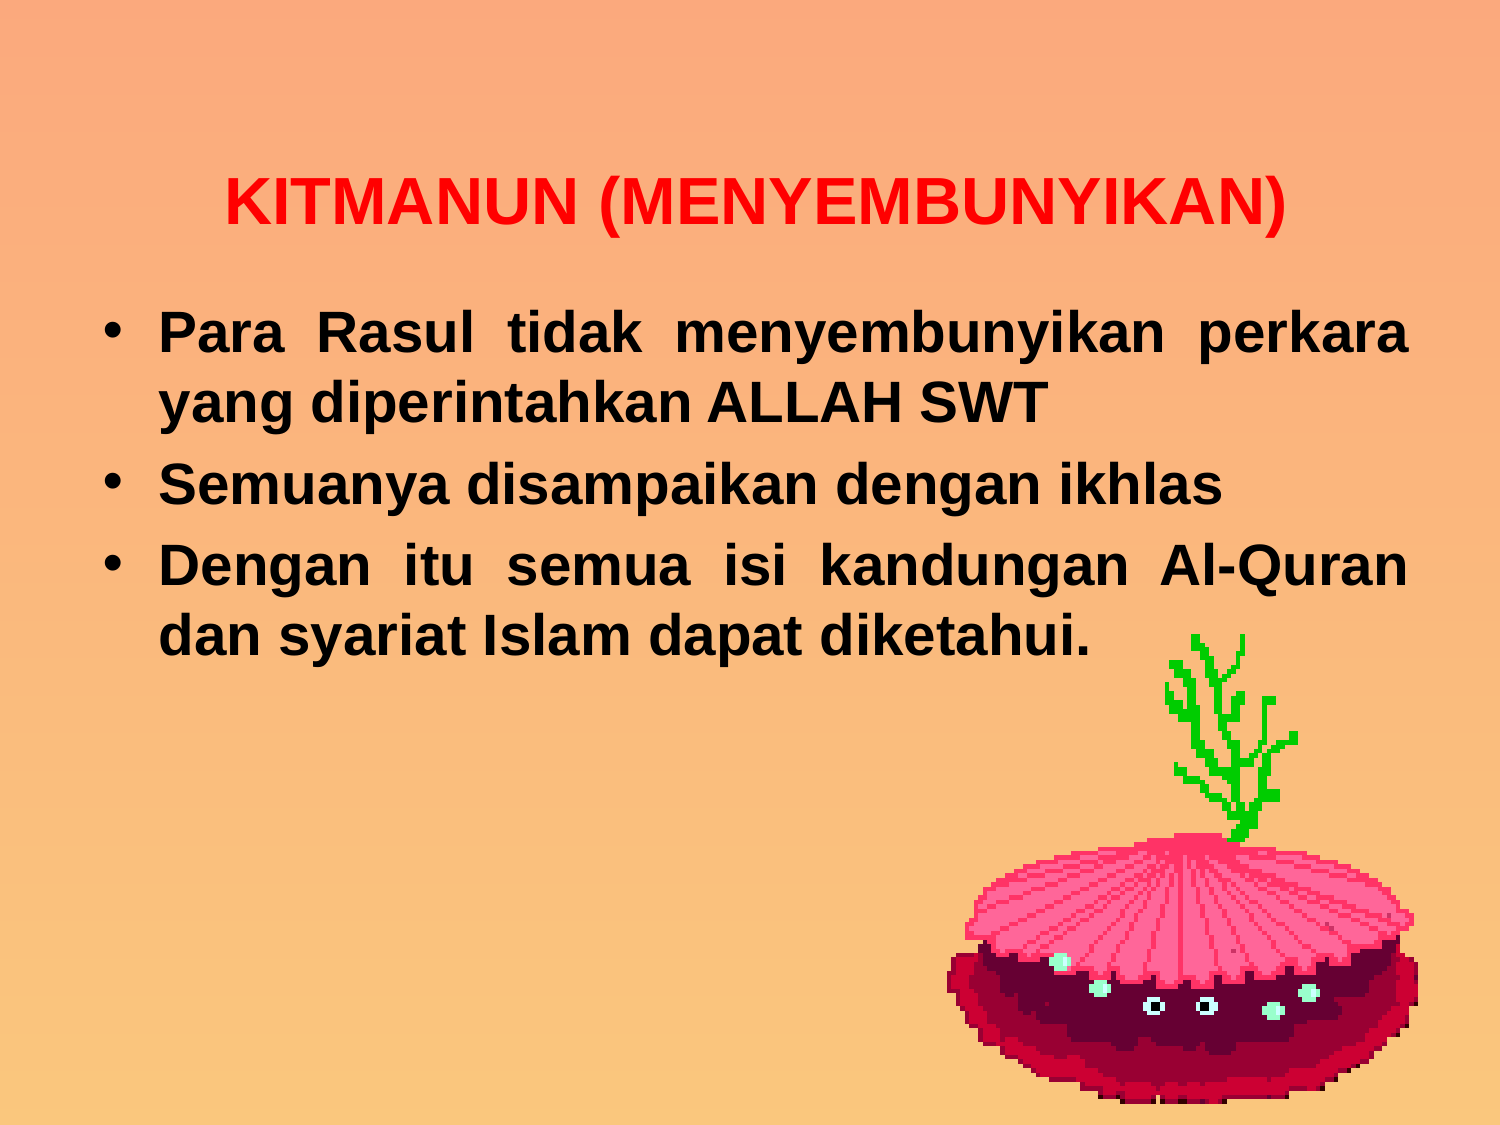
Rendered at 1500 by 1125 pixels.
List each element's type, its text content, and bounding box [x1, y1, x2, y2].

picture [912, 612, 1454, 1125]
text_box KITMANUN (MENYEMBUNYIKAN) Para Rasul tidak menyembunyikan perkara yang diperintahkan ALLAH SWT Semuanya disampaikan dengan ikhlas Dengan itu semua isi kandungan Al-Quran dan syariat Islam dapat diketahui. [87, 149, 1425, 838]
